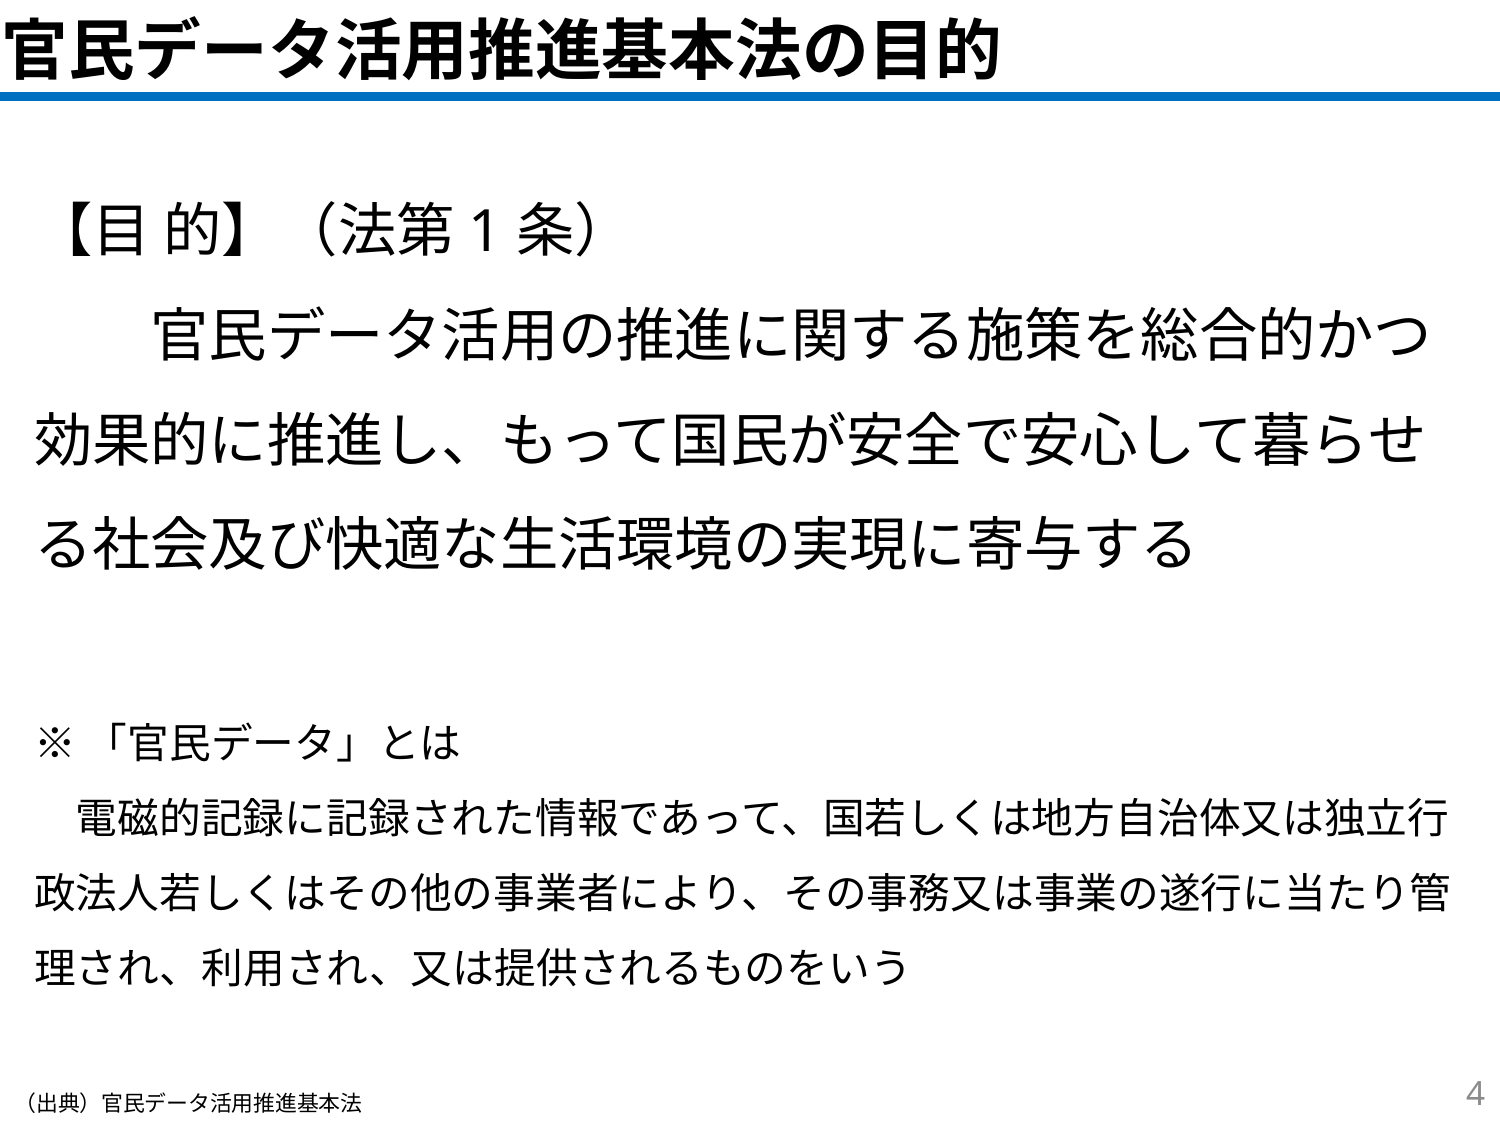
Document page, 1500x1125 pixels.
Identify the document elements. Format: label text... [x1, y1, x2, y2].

text_box ※「官民データ」とは 電磁的記録に記録された情報であって、国若しくは地方自治体又は独立行政法人若しくはその他の事業者により、その事務又は事業の遂行に当たり管理され、利用され、又は提供されるものをいう [19, 684, 1475, 999]
slide_number 3 [1162, 1065, 1500, 1125]
text_box 【目 的】（法第1条） 官民データ活用の推進に関する施策を総合的かつ効果的に推進し、もって国民が安全で安心して暮らせる社会及び快適な生活環境の実現に寄与する [19, 150, 1460, 585]
text_box 官民データ活用推進基本法の目的 [0, 0, 1018, 92]
text_box （出典）官民データ活用推進基本法 [0, 1082, 1162, 1124]
